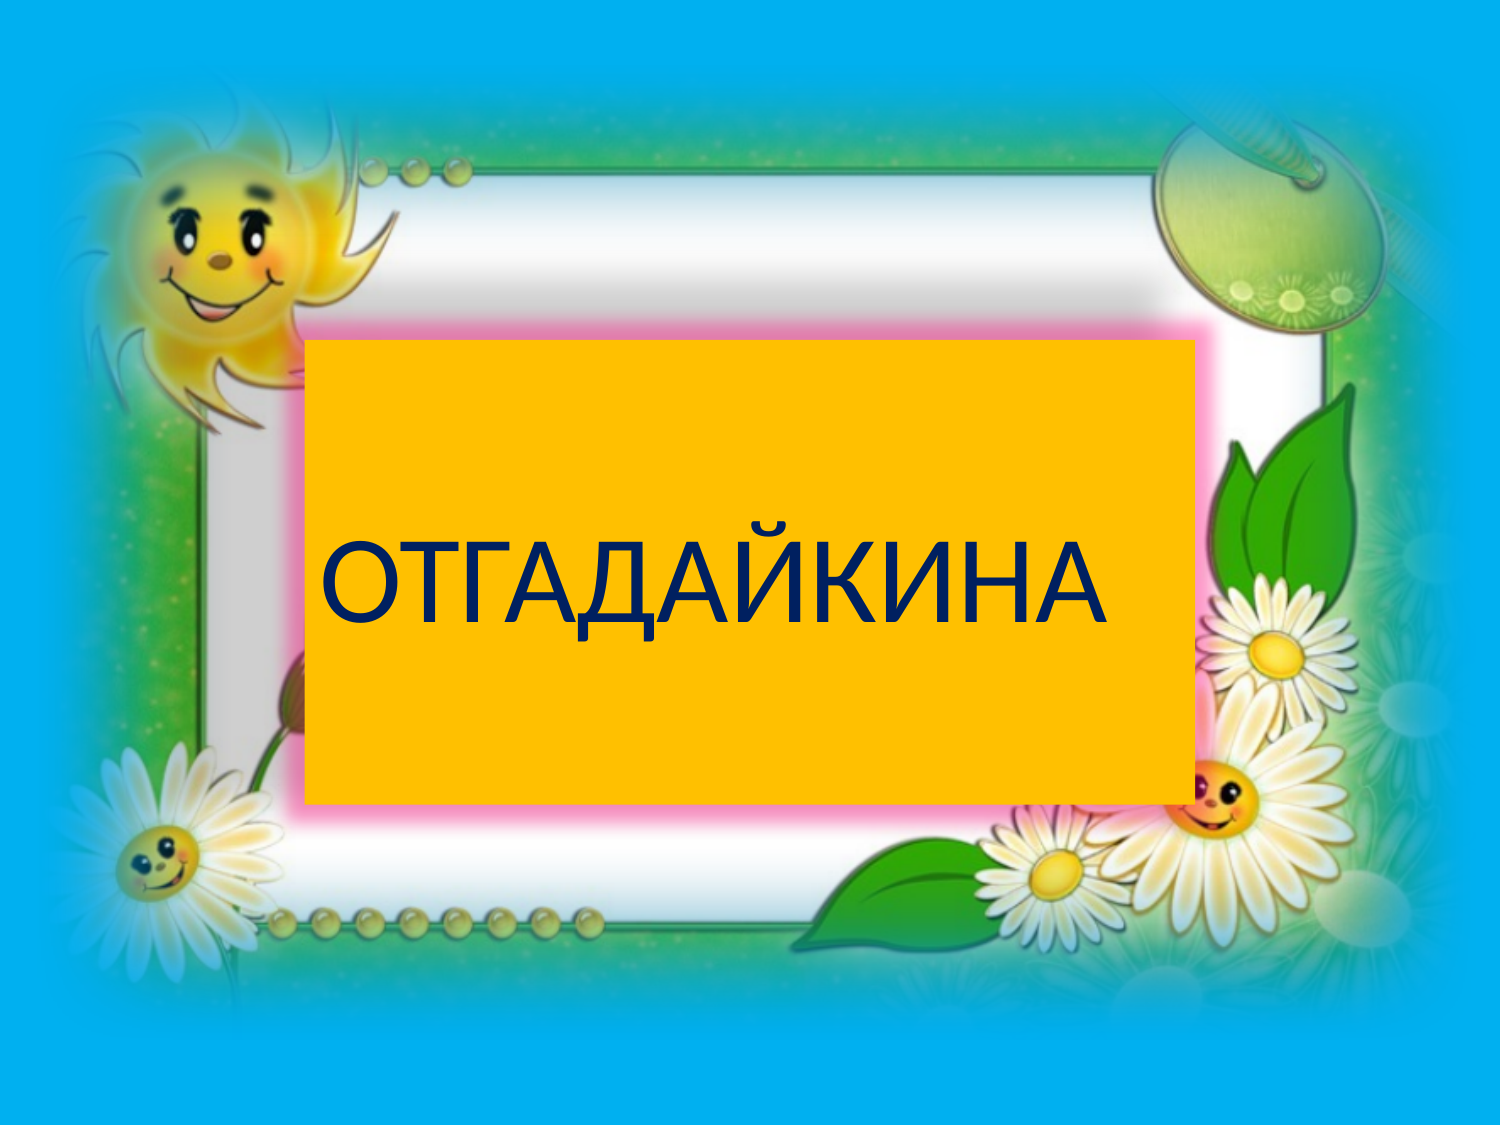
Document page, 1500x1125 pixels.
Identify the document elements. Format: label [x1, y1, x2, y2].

picture [72, 96, 1438, 1006]
